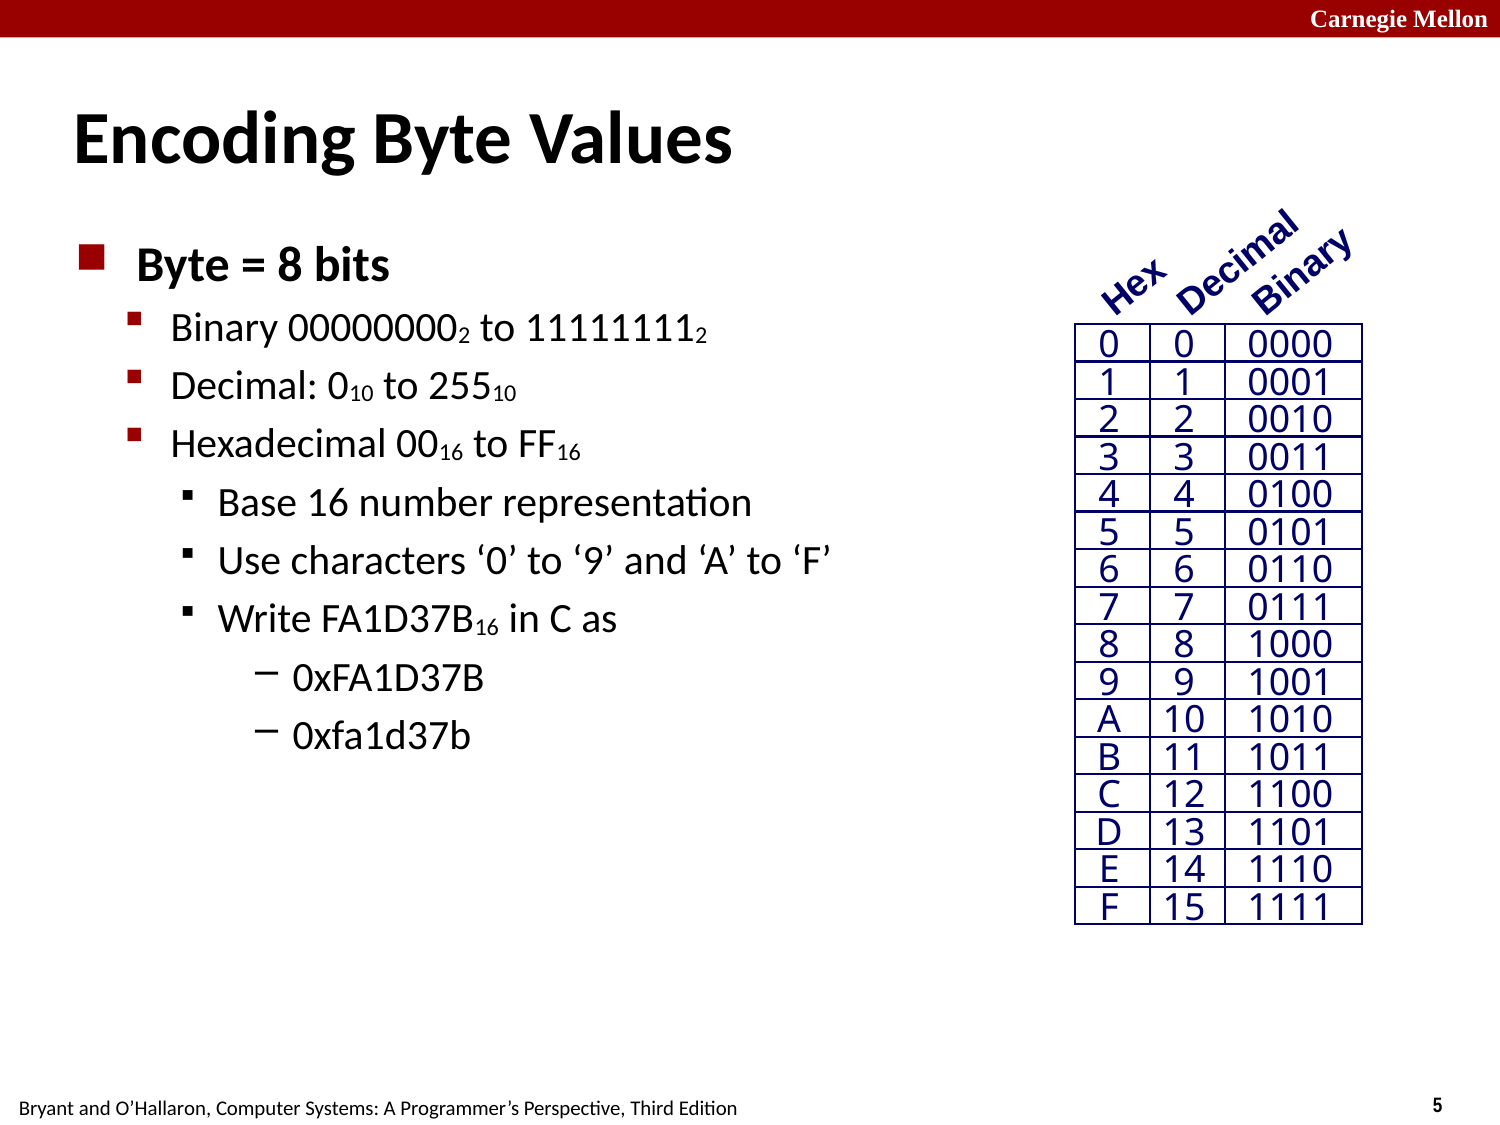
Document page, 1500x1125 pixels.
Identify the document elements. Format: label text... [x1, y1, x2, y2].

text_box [1074, 181, 1379, 935]
list Byte = 8 bits Binary 000000002 to 111111112 Decimal: 010 to 25510 Hexadecimal 0016 to FF16 Base 16 number representation Use characters ‘0’ to ‘9’ and ‘A’ to ‘F’ Write FA1D37B16 in C as 0xFA1D37B 0xfa1d37b [64, 223, 1361, 1040]
title Encoding Byte Values [58, 71, 1305, 197]
